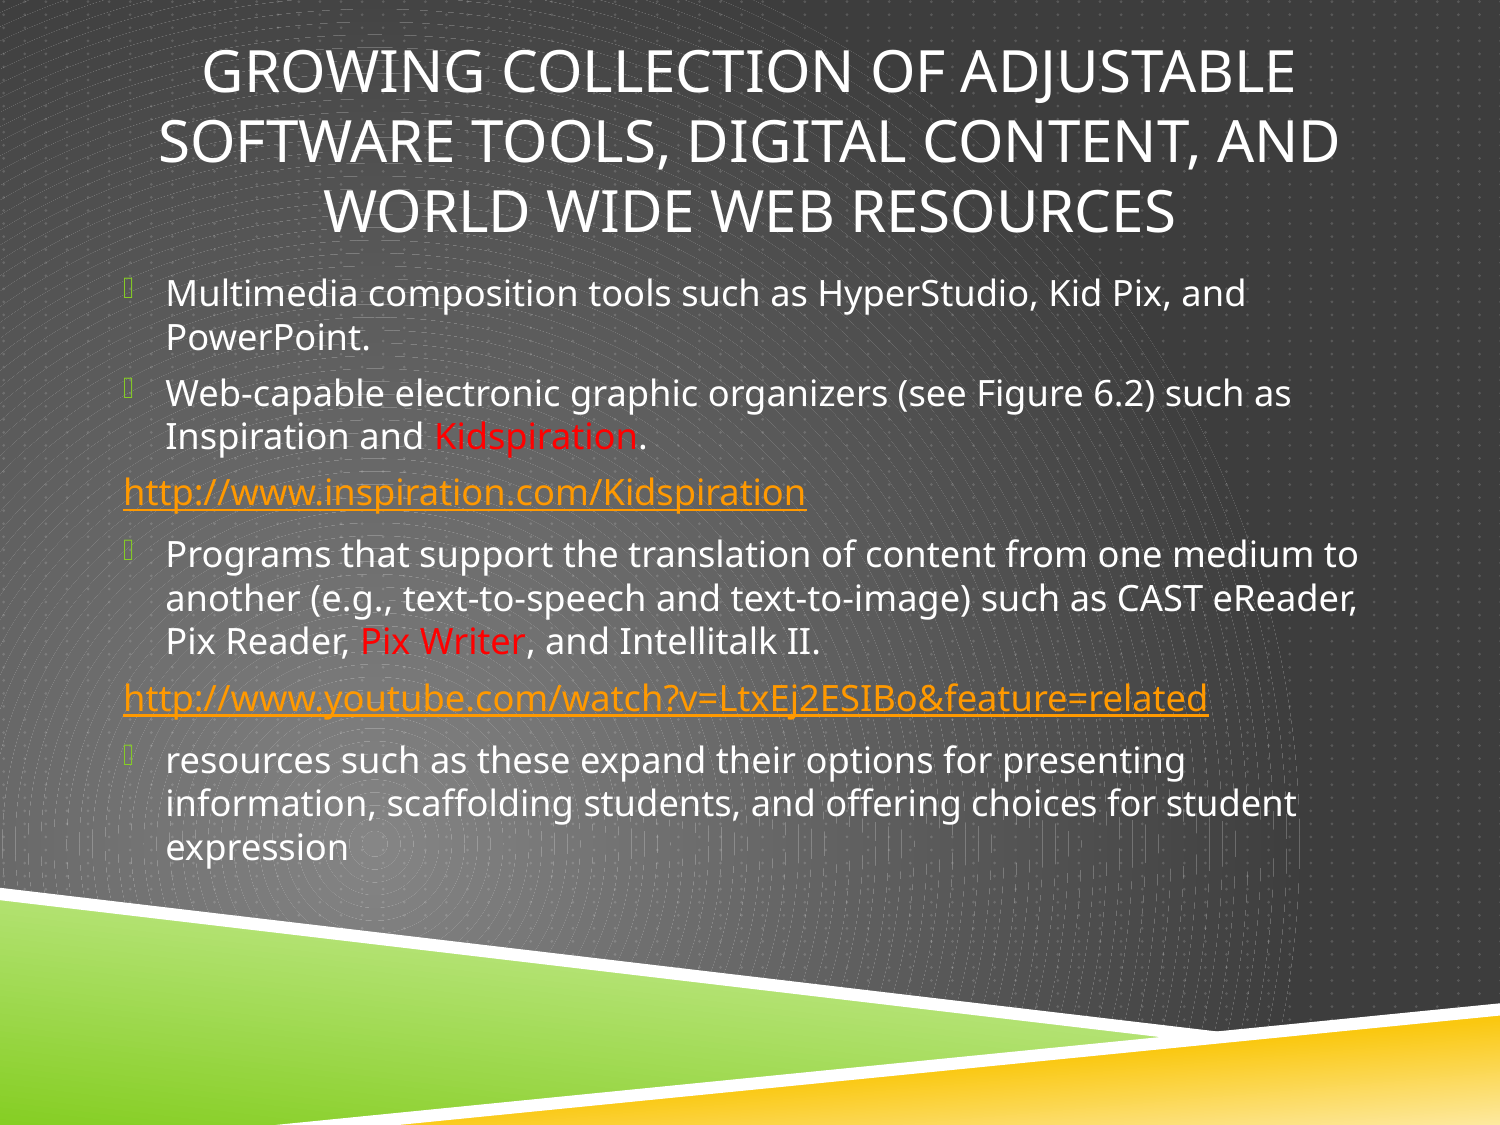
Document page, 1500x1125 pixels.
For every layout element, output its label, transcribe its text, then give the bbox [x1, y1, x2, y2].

title growing collection of adjustable software tools, digital content, and World Wide Web resources [112, 45, 1388, 233]
list Multimedia composition tools such as HyperStudio, Kid Pix, and PowerPoint. Web-capable electronic graphic organizers (see Figure 6.2) such as Inspiration and Kidspiration. http://www.inspiration.com/Kidspiration Programs that support the translation of content from one medium to another (e.g., text-to-speech and text-to-image) such as CAST eReader, Pix Reader, Pix Writer, and Intellitalk II. http://www.youtube.com/watch?v=LtxEj2ESIBo&feature=related resources such as these expand their options for presenting information, scaffolding students, and offering choices for student expression [112, 262, 1388, 875]
